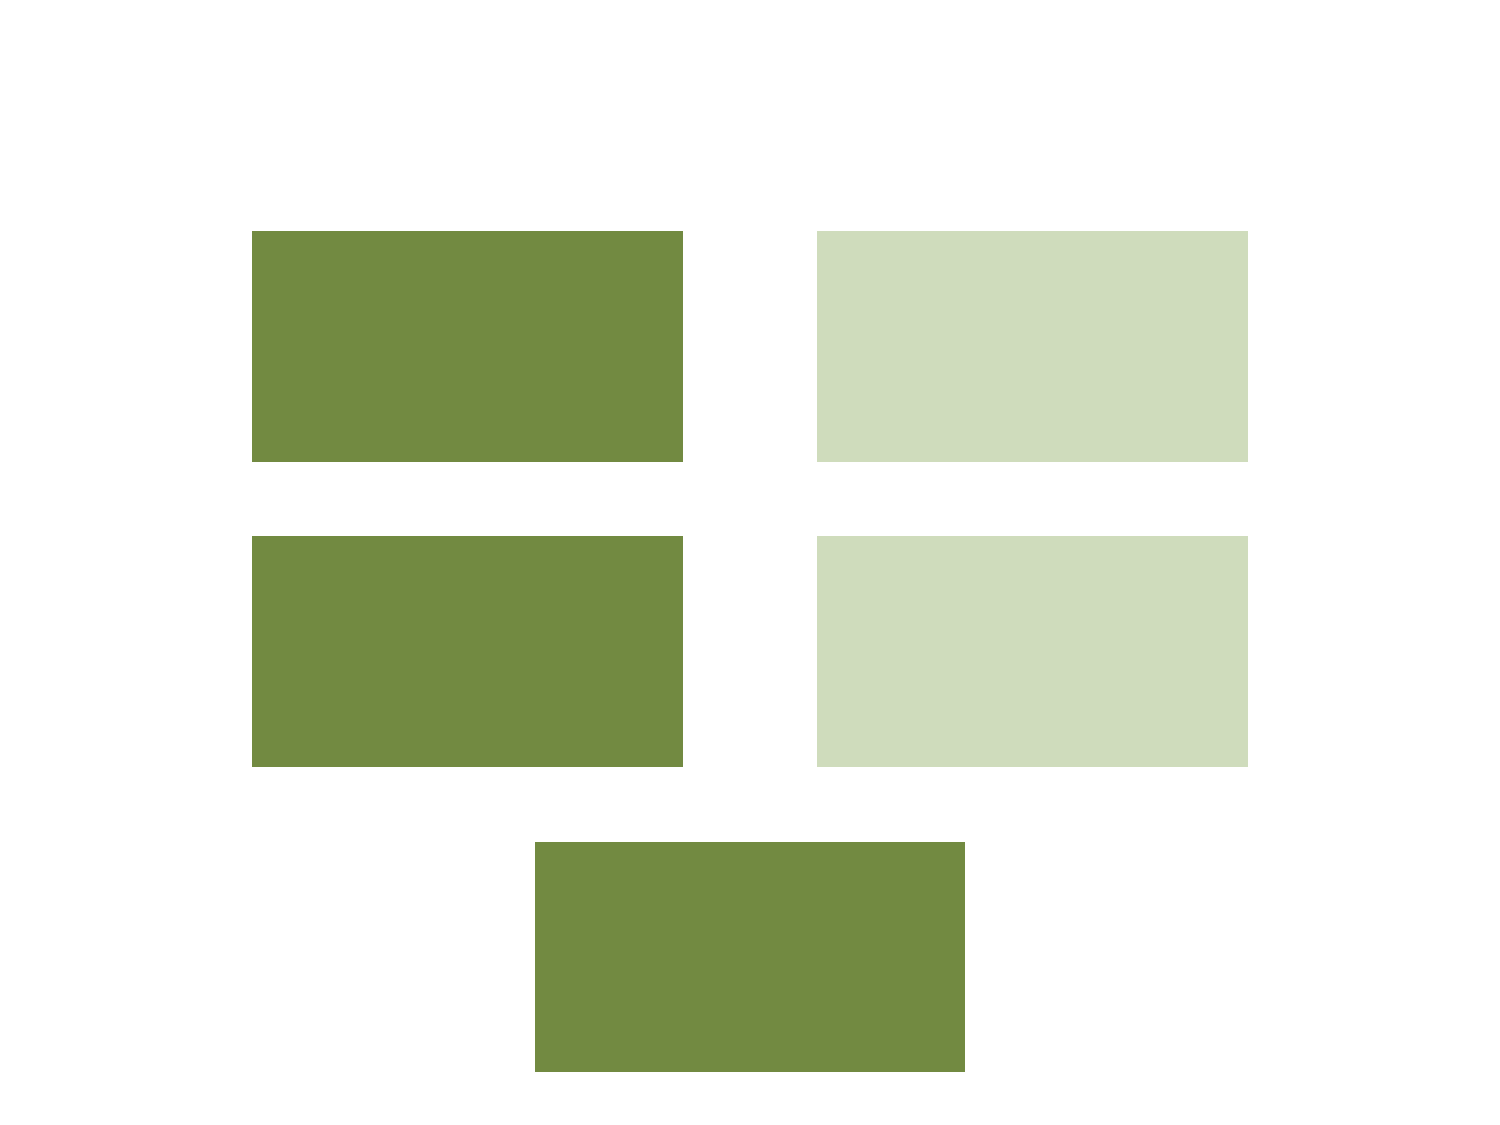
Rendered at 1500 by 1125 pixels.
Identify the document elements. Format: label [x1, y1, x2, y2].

text_box [249, 228, 1251, 897]
